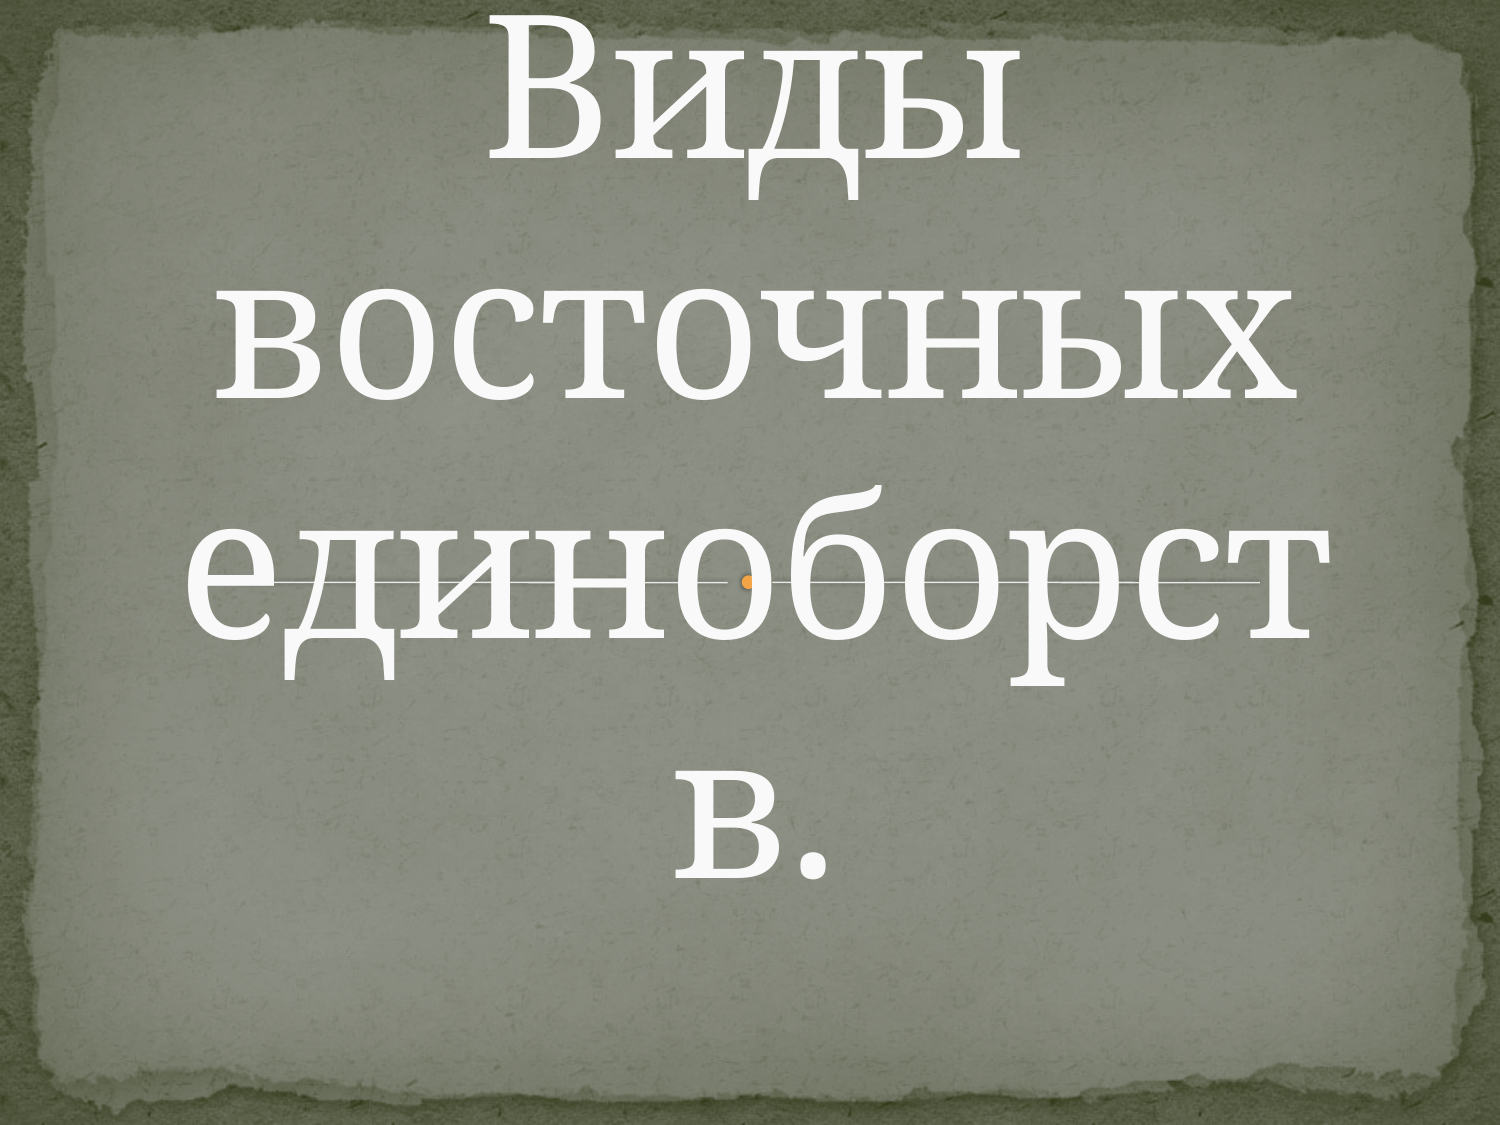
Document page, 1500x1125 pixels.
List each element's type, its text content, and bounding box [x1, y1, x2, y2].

title Виды восточных единоборств. [117, 187, 1393, 926]
